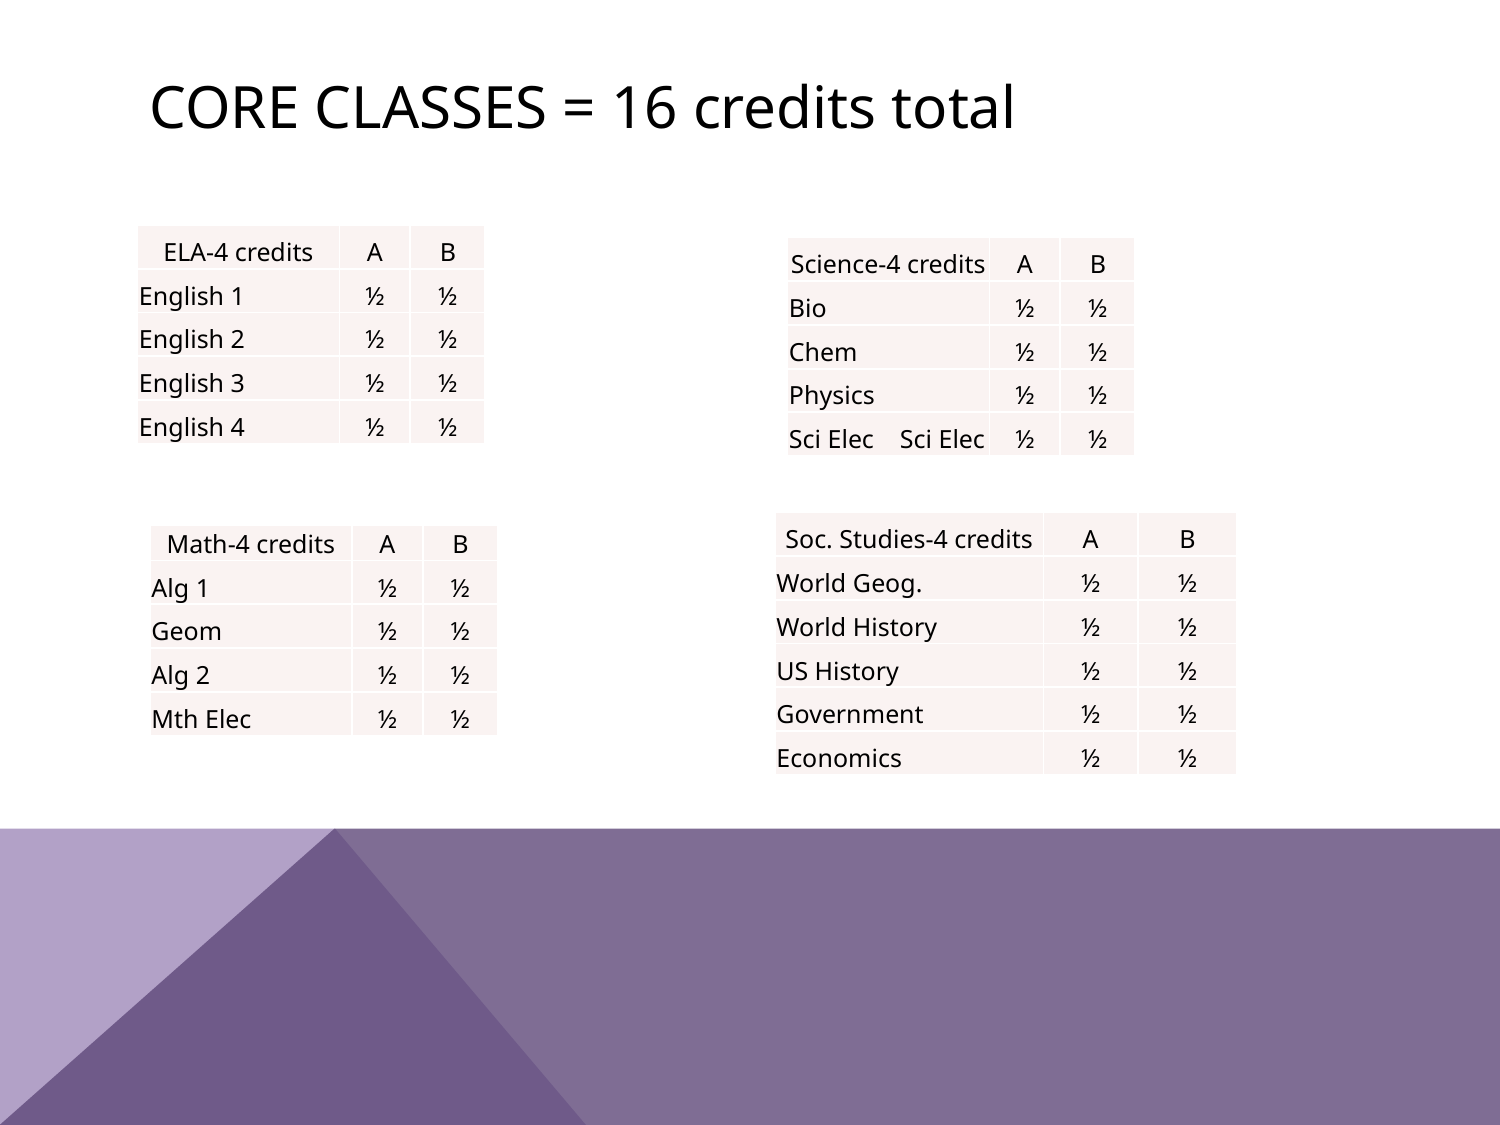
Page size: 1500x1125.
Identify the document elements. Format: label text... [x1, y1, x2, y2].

table_cell ½ [1044, 601, 1137, 643]
table_cell ½ [411, 270, 484, 312]
table_cell ½ [424, 693, 497, 735]
table_cell ½ [353, 693, 422, 735]
table_cell ½ [424, 561, 497, 603]
table_cell ½ [1044, 644, 1137, 686]
table_cell ½ [424, 649, 497, 691]
table_cell ½ [990, 370, 1059, 411]
table_header A [340, 226, 409, 268]
table_header A [353, 526, 422, 560]
table_header Science-4 credits [788, 238, 989, 280]
table_cell ½ [1139, 557, 1236, 599]
table_cell ½ [990, 282, 1059, 324]
table_cell ½ [411, 401, 484, 443]
table_header B [411, 226, 484, 268]
table_cell Alg 1 [151, 561, 351, 603]
table_cell Physics [788, 370, 989, 411]
table_header ELA-4 credits [138, 226, 339, 268]
table_cell ½ [340, 401, 409, 443]
table_cell ½ [353, 561, 422, 603]
table_header Soc. Studies-4 credits [776, 513, 1043, 555]
table_cell ½ [411, 313, 484, 355]
table_cell English 2 [138, 313, 339, 355]
table_cell ½ [990, 326, 1059, 368]
table_cell ½ [340, 357, 409, 399]
table_cell English 1 [138, 270, 339, 312]
table_cell English 4 [138, 401, 339, 443]
table_cell Geom [151, 605, 351, 647]
table_cell ½ [1044, 688, 1137, 730]
table_cell ½ [411, 357, 484, 399]
table_cell Economics [776, 732, 1043, 774]
table_cell ½ [353, 649, 422, 691]
table_cell ½ [990, 413, 1059, 455]
table_cell ½ [1061, 326, 1134, 368]
table_cell ½ [1044, 732, 1137, 774]
table_cell ½ [340, 270, 409, 312]
table_cell World History [776, 601, 1043, 643]
table_cell Sci Elec Sci Elec [788, 413, 989, 455]
title CORE CLASSES = 16 credits total [134, 59, 1369, 150]
table_cell Chem [788, 326, 989, 368]
table_cell ½ [1139, 644, 1236, 686]
table_cell ½ [424, 605, 497, 647]
table_cell Mth Elec [151, 693, 351, 735]
table_cell Bio [788, 282, 989, 324]
table_header A [990, 238, 1059, 280]
table_cell ½ [1061, 370, 1134, 411]
table_cell ½ [353, 605, 422, 647]
table_cell World Geog. [776, 557, 1043, 599]
table_cell English 3 [138, 357, 339, 399]
table_cell Alg 2 [151, 649, 351, 691]
table_cell ½ [1139, 688, 1236, 730]
table_cell ½ [1044, 557, 1137, 599]
table_cell ½ [1061, 413, 1134, 455]
table_cell ½ [1139, 732, 1236, 774]
table_cell ½ [340, 313, 409, 355]
table_cell Government [776, 688, 1043, 730]
table_header Math-4 credits [151, 526, 351, 560]
table_header B [1139, 513, 1236, 555]
table_cell ½ [1139, 601, 1236, 643]
table_cell US History [776, 644, 1043, 686]
table_header B [1061, 238, 1134, 280]
table_header A [1044, 513, 1137, 555]
table_cell ½ [1061, 282, 1134, 324]
table_header B [424, 526, 497, 560]
